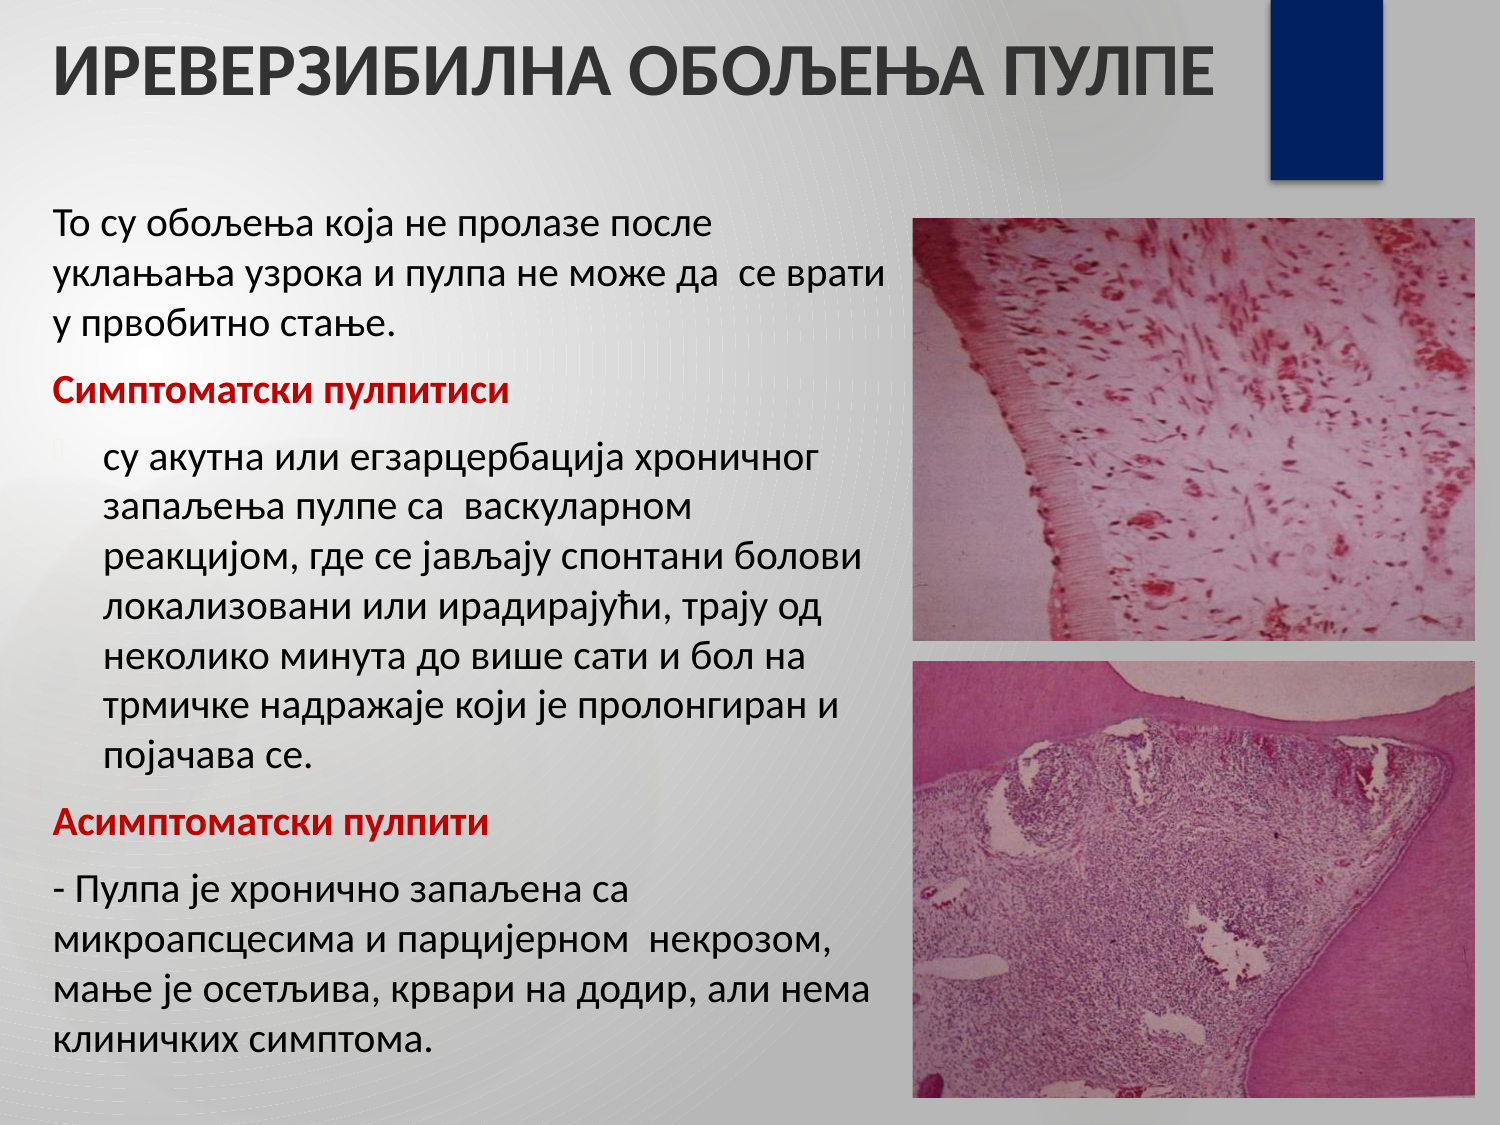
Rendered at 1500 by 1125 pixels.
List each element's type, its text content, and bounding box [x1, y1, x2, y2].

text_box [912, 661, 1475, 1098]
text_box [912, 218, 1475, 641]
title ИРЕВЕРЗИБИЛНА ОБОЉЕЊА ПУЛПЕ [37, 12, 1263, 218]
list То су обољења која не пролазе после уклањања узрока и пулпа не може да се врати у првобитно стање. Симптоматски пулпитиси су акутна или егзарцербација хроничног запаљења пулпе са васкуларном реакцијом, где се јављају спонтани болови локализовани или ирадирајући, трају од неколико минута до више сати и бол на трмичке надражаје који је пролонгиран и појачава се. Асимптоматски пулпити - Пулпа је хронично запаљена са микроапсцесима и парцијерном некрозом, мање је осетљива, крвари на додир, али нема клиничких симптома. [37, 187, 913, 1075]
